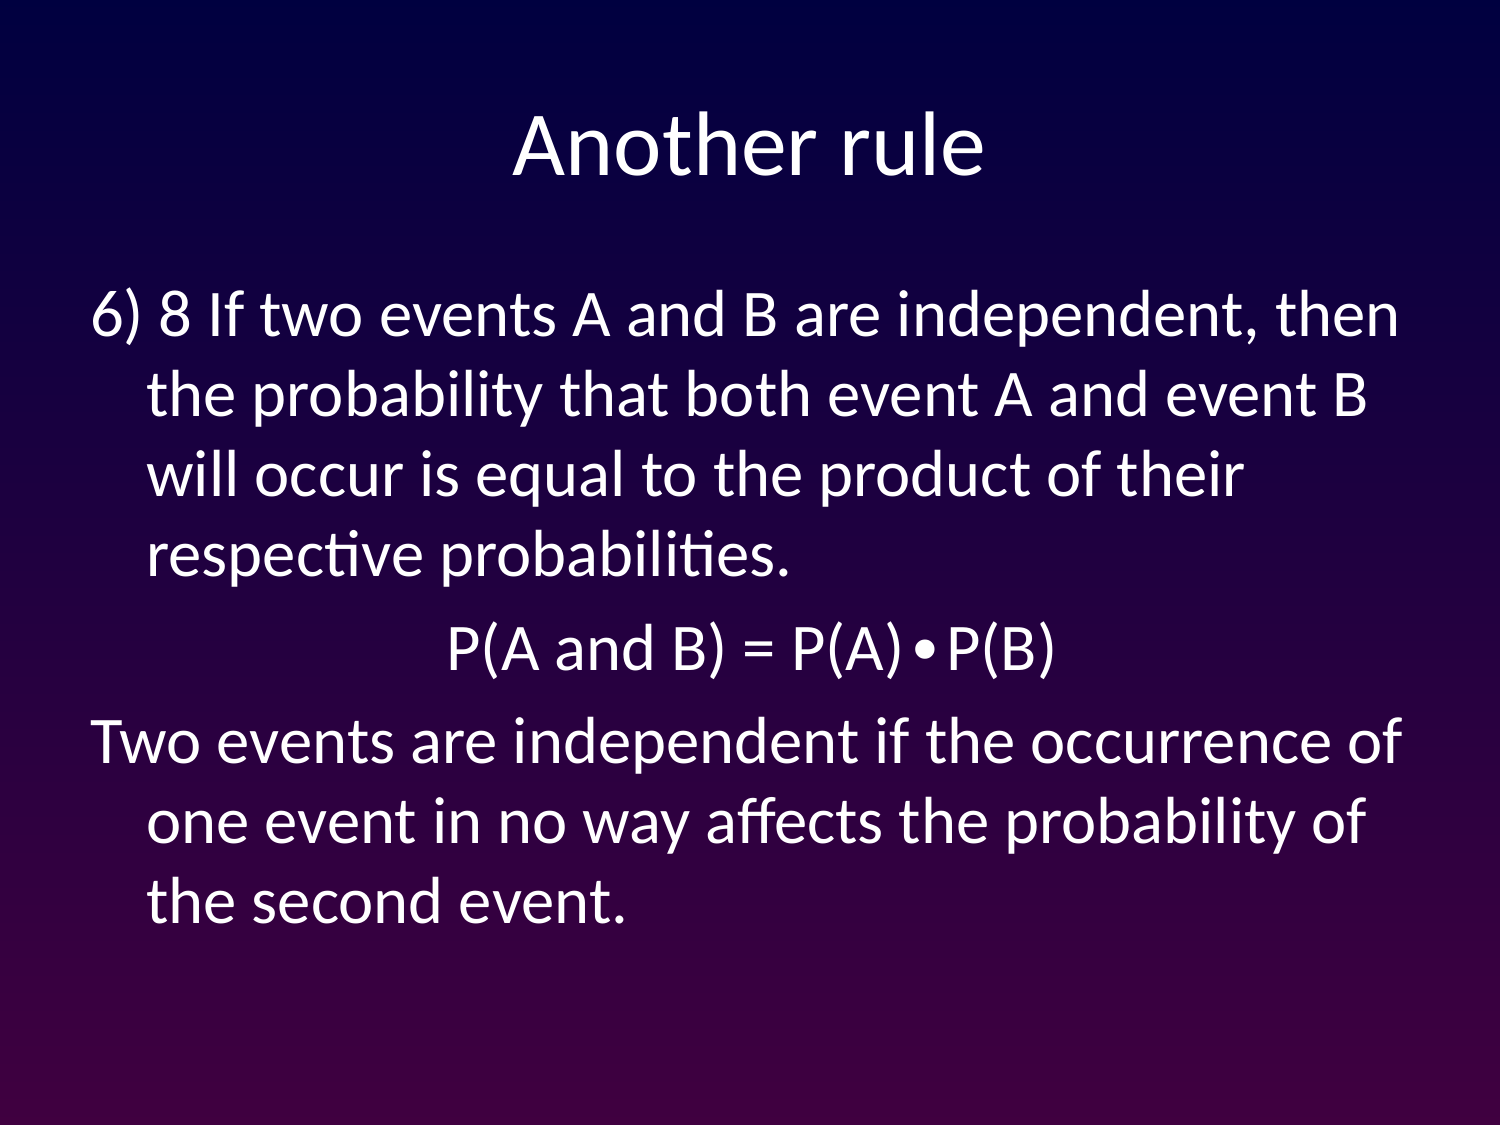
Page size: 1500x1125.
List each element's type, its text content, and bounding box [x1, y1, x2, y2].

title Another rule [75, 45, 1425, 233]
list 6) 8 If two events A and B are independent, then the probability that both event A and event B will occur is equal to the product of their respective probabilities. P(A and B) = P(A)∙P(B) Two events are independent if the occurrence of one event in no way affects the probability of the second event. [75, 262, 1425, 1005]
